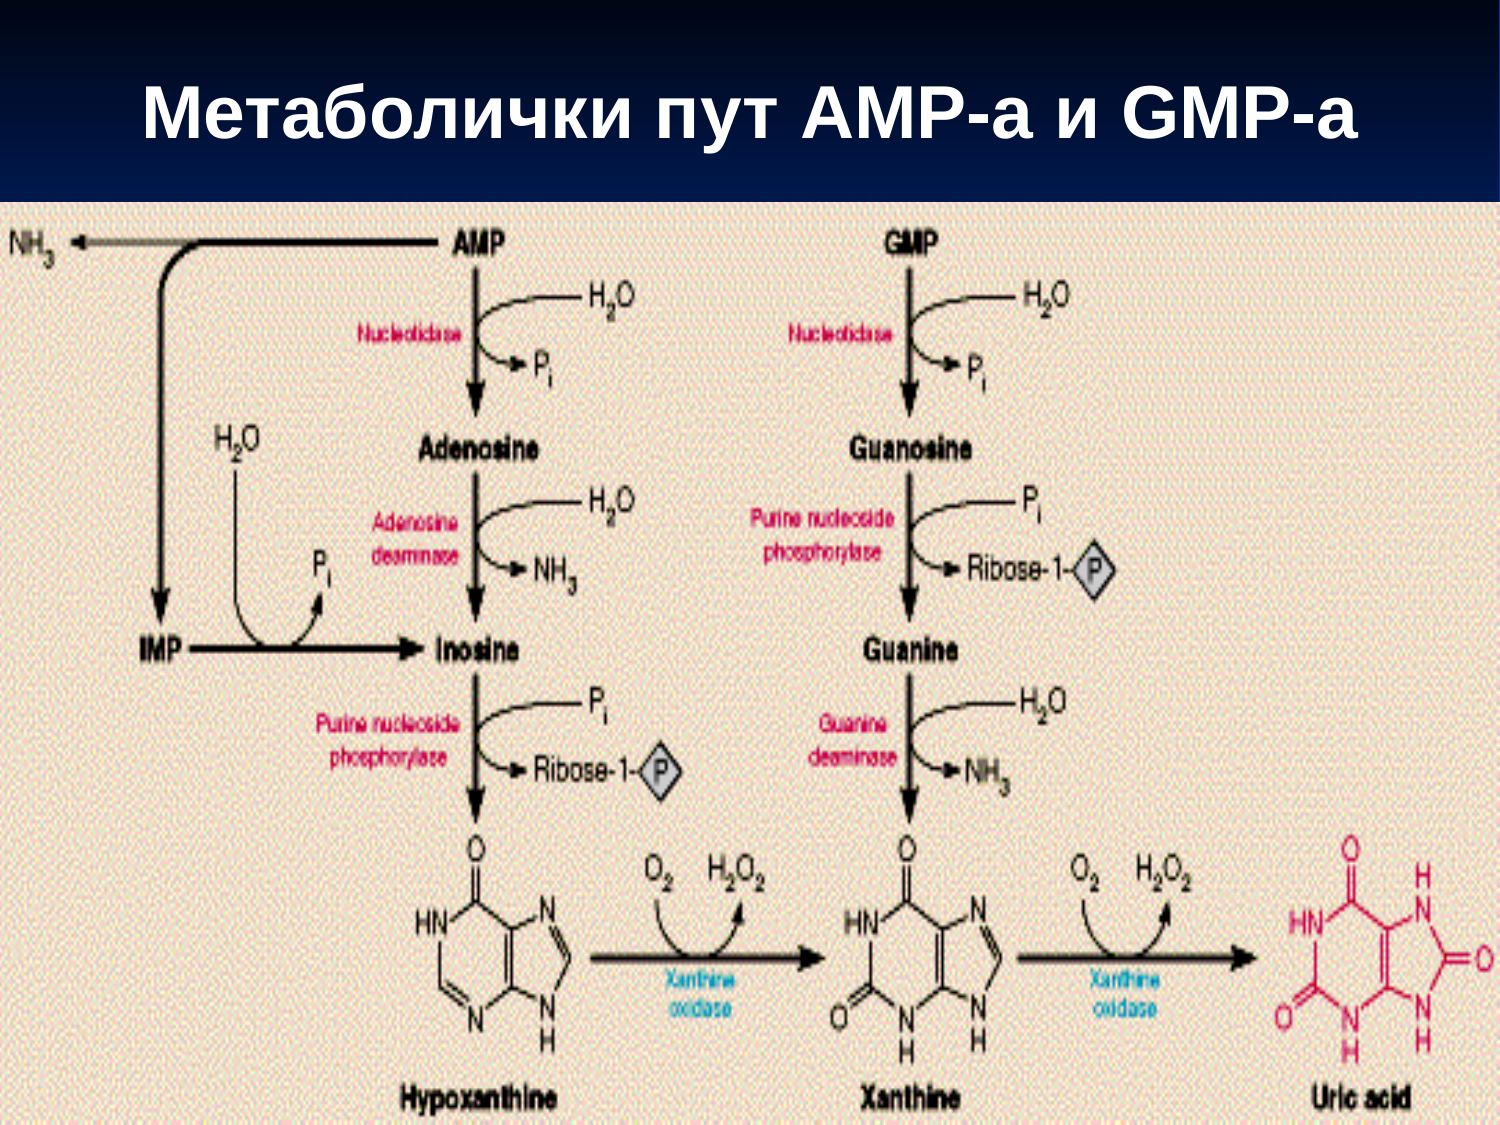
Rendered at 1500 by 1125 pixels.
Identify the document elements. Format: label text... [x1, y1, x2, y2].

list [0, 202, 1500, 1125]
title Метаболички пут AMP-a и GMP-a [74, 44, 1426, 173]
